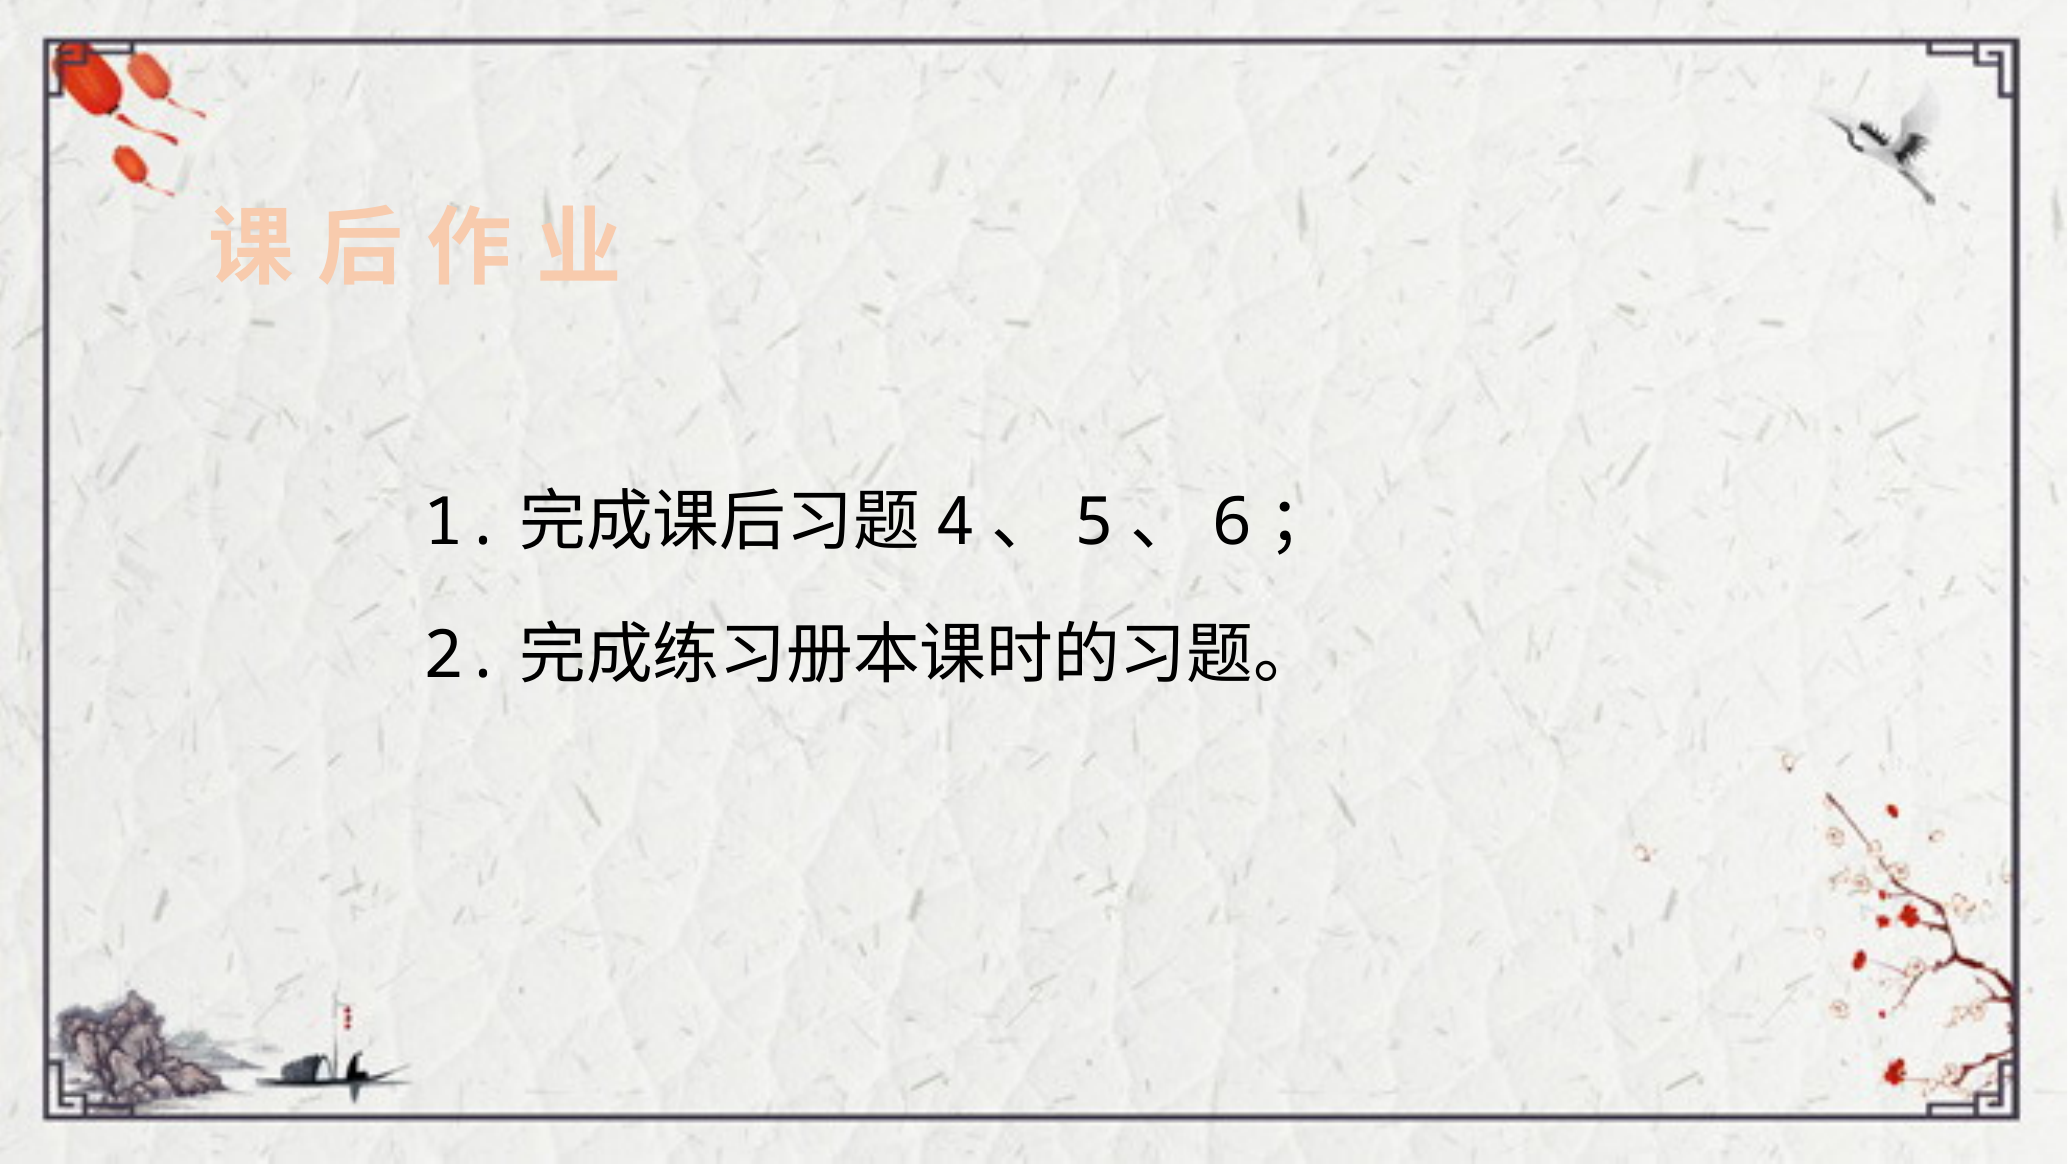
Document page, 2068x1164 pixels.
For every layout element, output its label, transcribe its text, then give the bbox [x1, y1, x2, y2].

text_box 课 后 作 业 [193, 185, 664, 303]
picture [0, 0, 2068, 1164]
text_box 1.完成课后习题4、5、6； 2.完成练习册本课时的习题。 [408, 430, 1634, 726]
